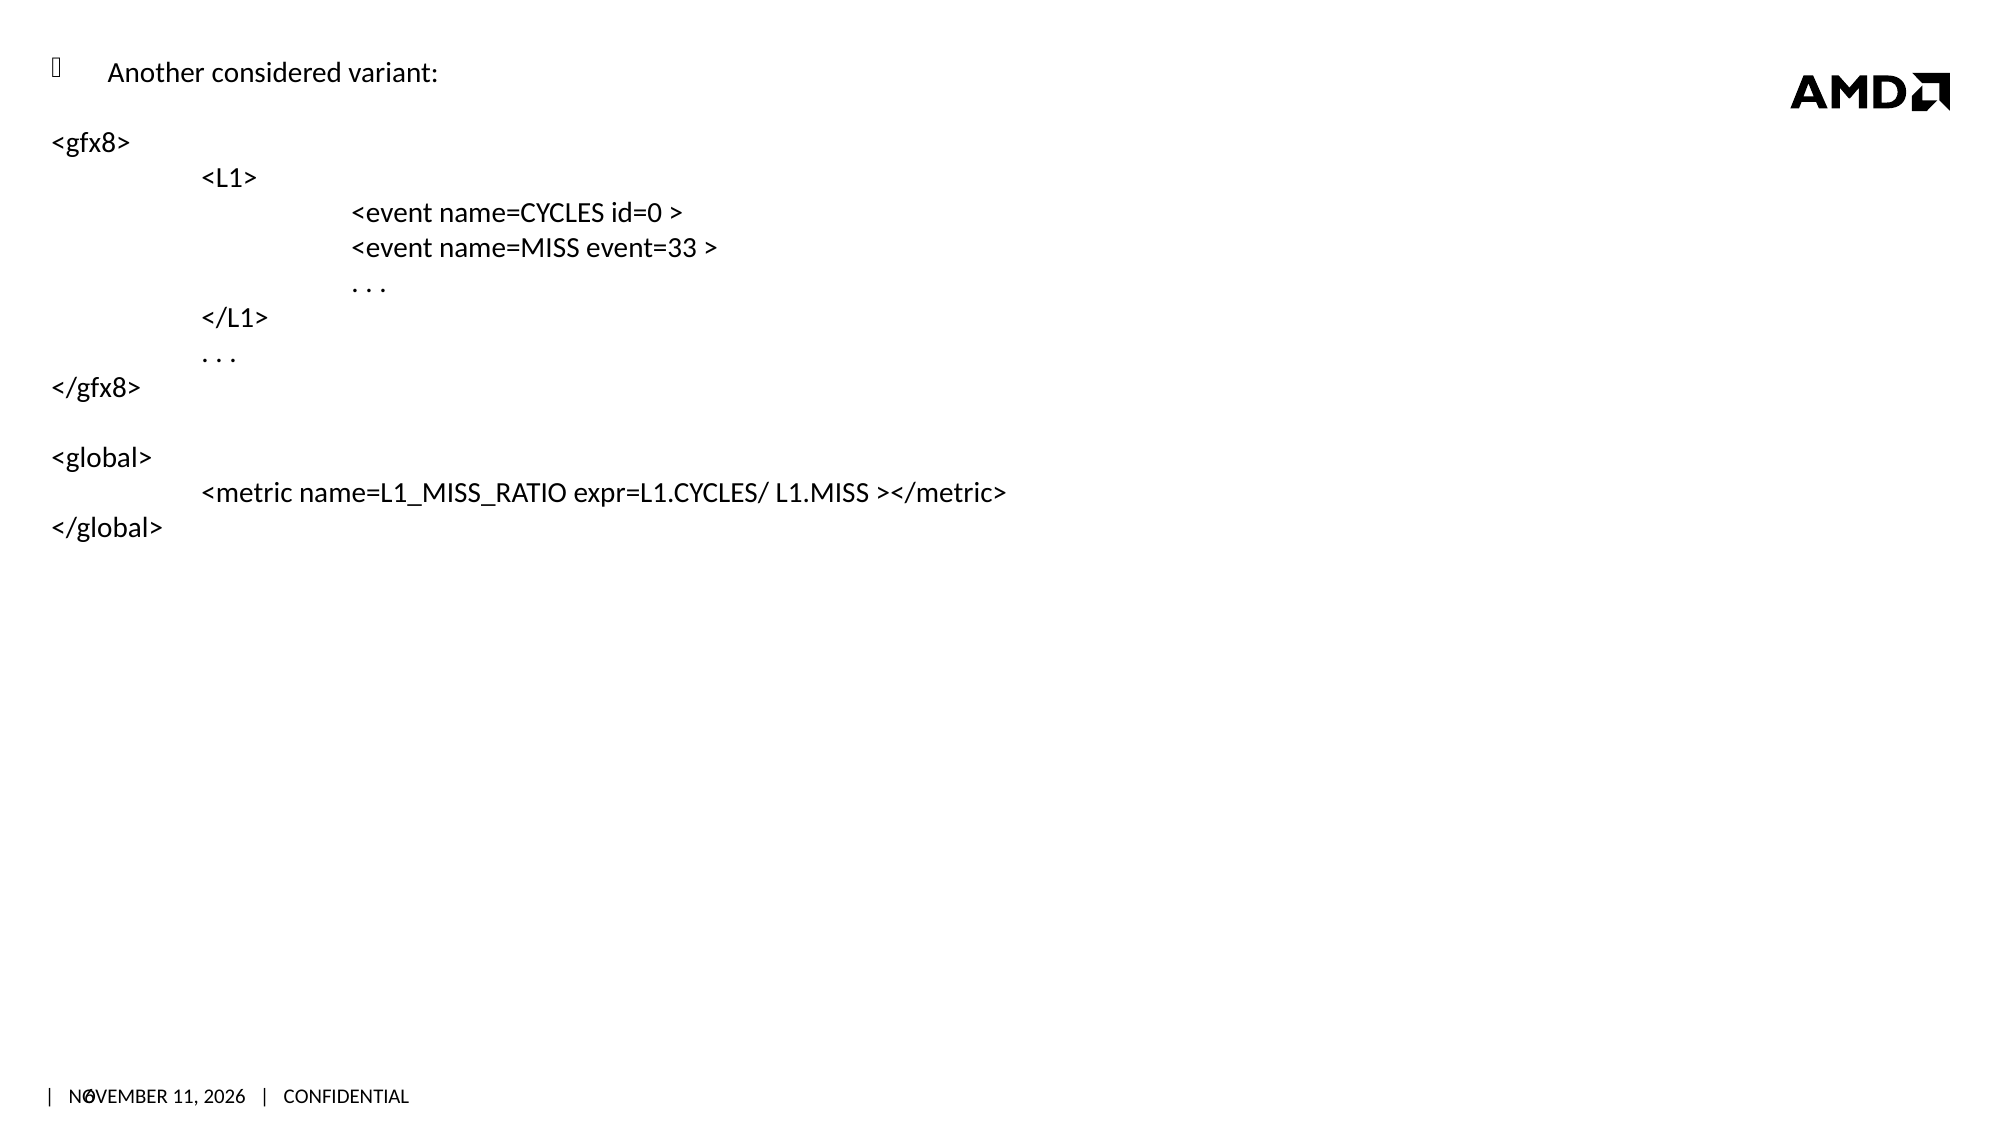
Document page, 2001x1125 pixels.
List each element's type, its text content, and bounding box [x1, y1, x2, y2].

list Another considered variant: <gfx8> <L1> <event name=CYCLES id=0 > <event name=MISS event=33 > . . . </L1> . . . </gfx8> <global> <metric name=L1_MISS_RATIO expr=L1.CYCLES/ L1.MISS ></metric> </global> [51, 45, 1912, 1037]
